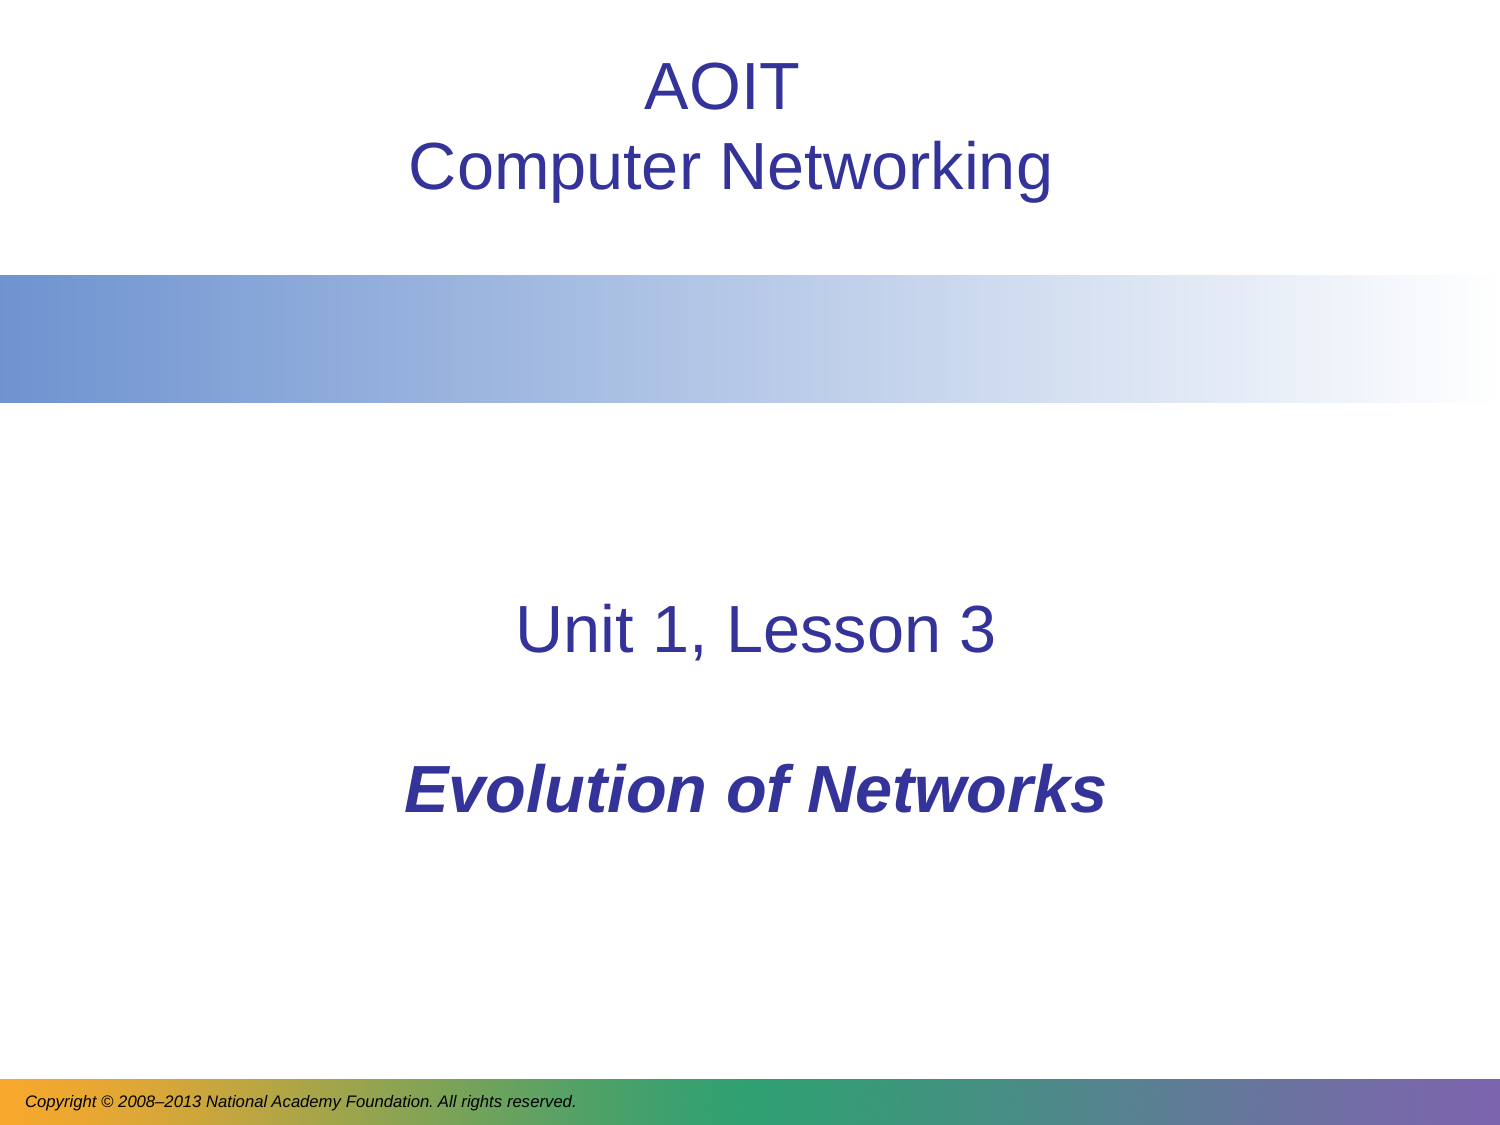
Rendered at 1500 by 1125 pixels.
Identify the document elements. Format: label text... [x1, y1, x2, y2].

title Unit 1, Lesson 3 Evolution of Networks [37, 449, 1476, 963]
text_box AOIT Computer Networking [124, 62, 1338, 263]
text_box Copyright © 2008–2013 National Academy Foundation. All rights reserved. [10, 1085, 593, 1119]
picture [0, 1079, 1500, 1125]
